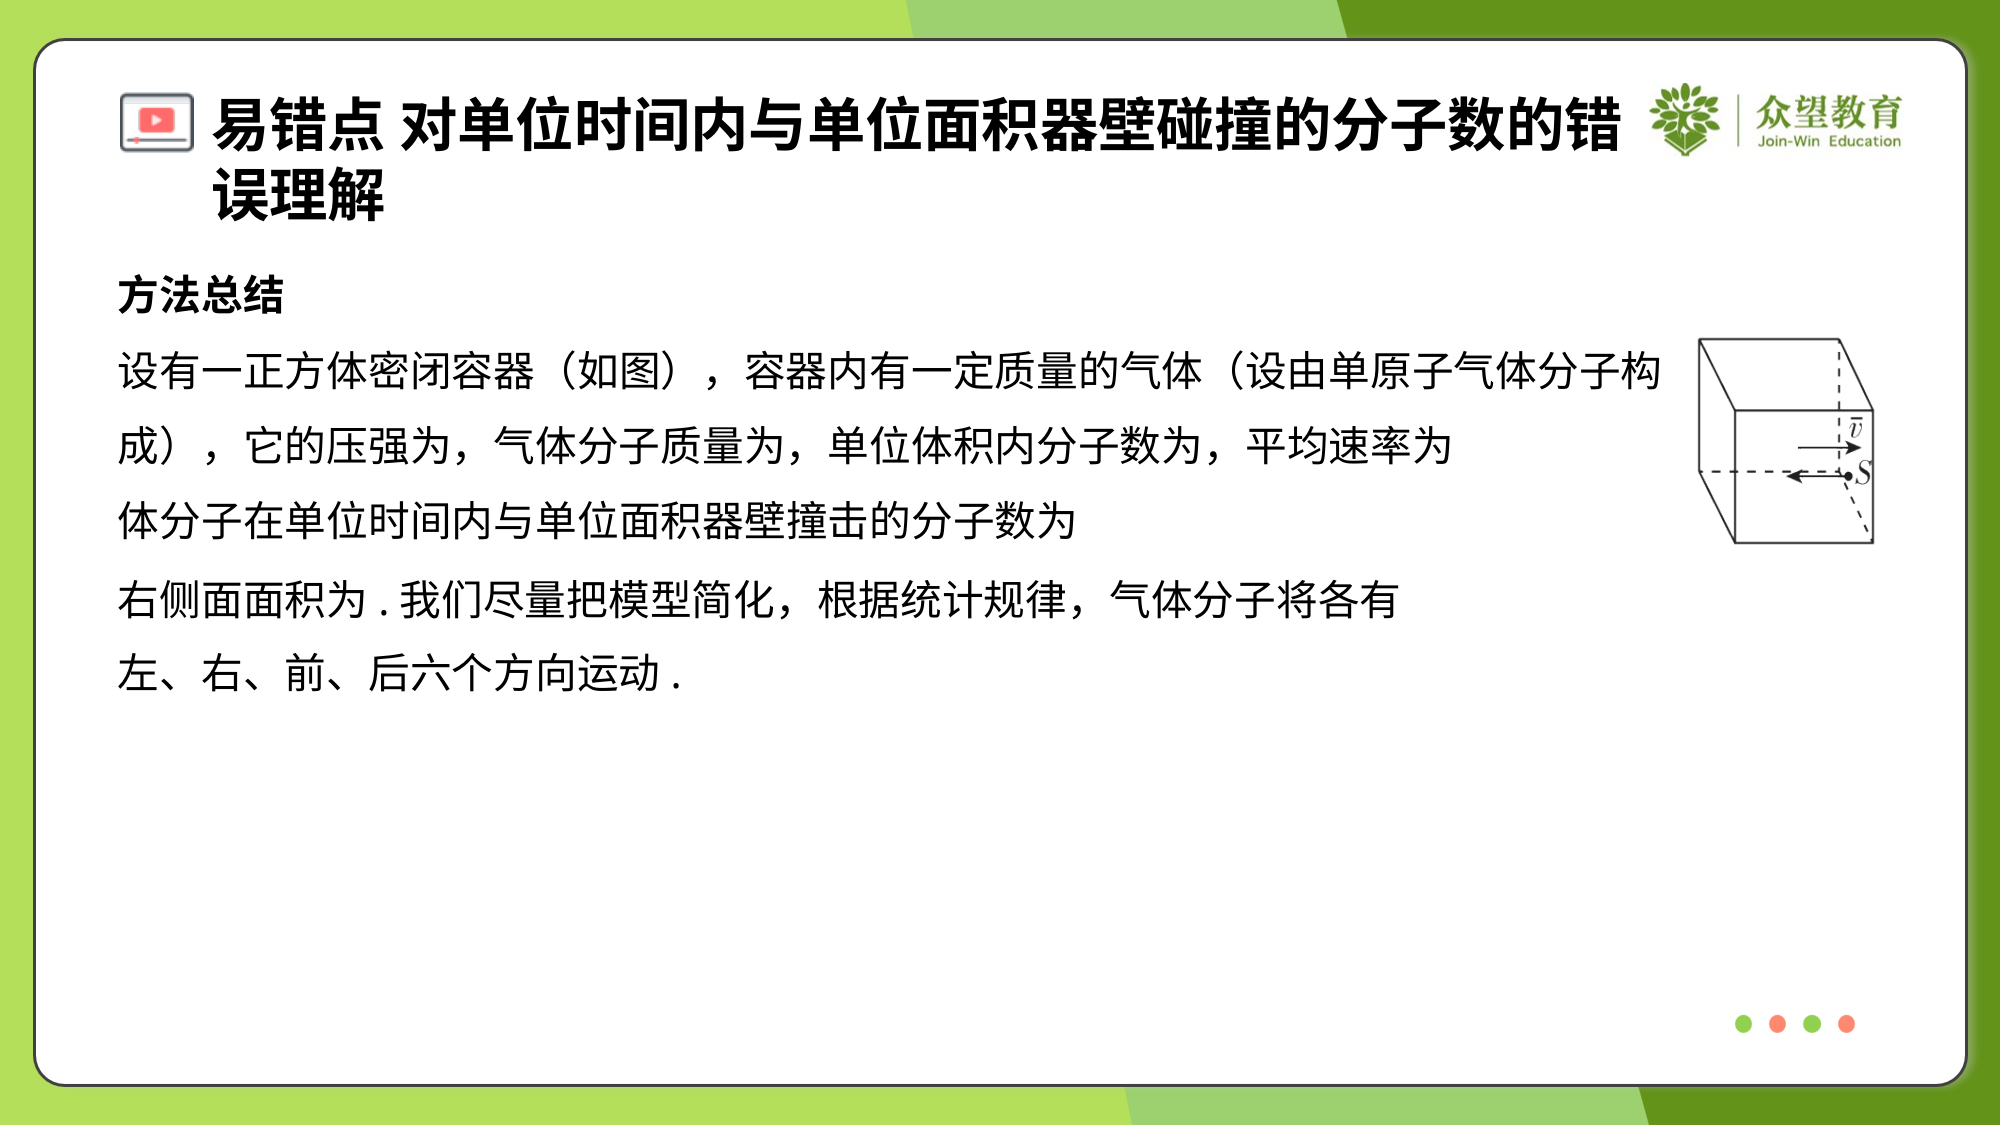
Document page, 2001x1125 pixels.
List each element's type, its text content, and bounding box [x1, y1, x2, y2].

text_box 方法总结 [117, 243, 1882, 311]
picture [0, 0, 2000, 1125]
